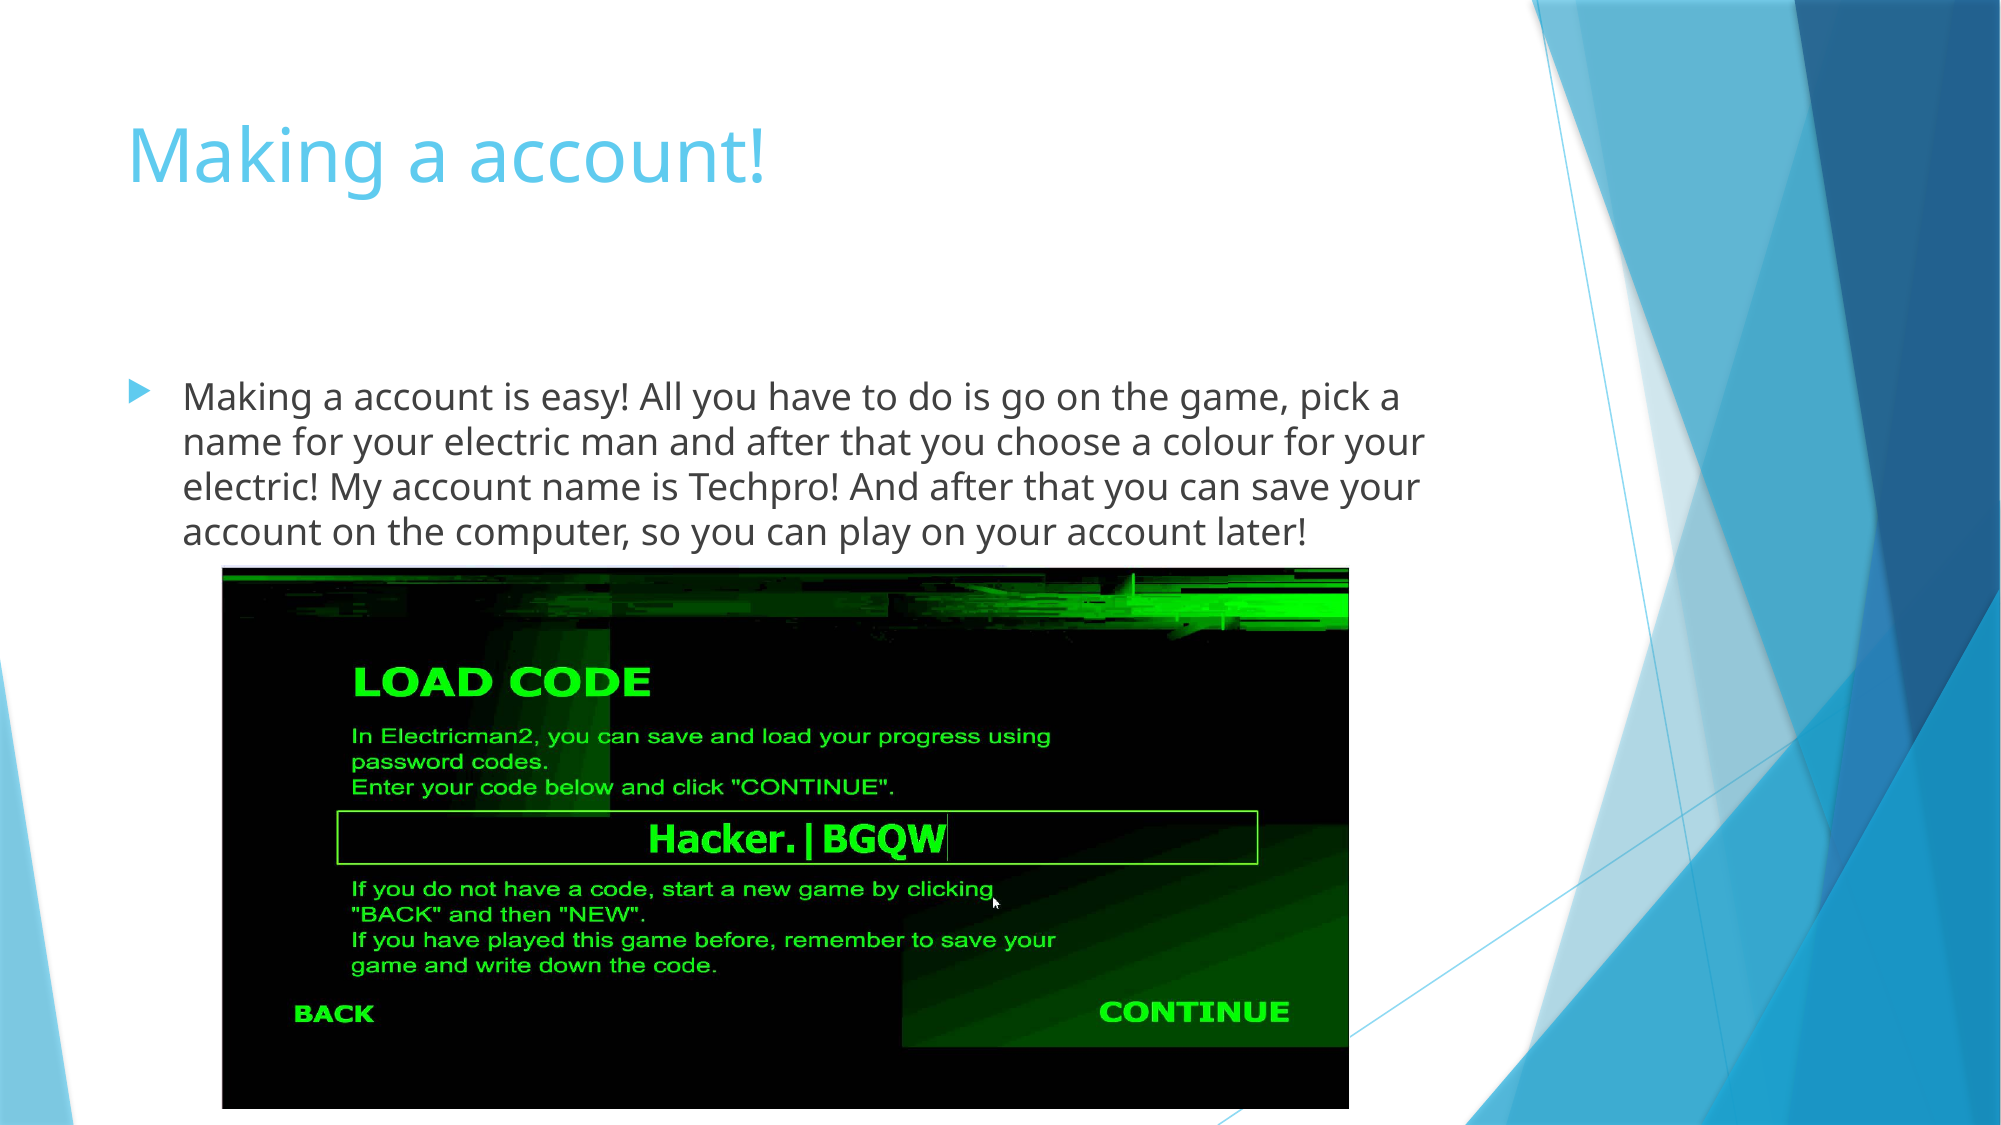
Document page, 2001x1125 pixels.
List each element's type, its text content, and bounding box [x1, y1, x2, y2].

list Making a account is easy! All you have to do is go on the game, pick a name for your electric man and after that you choose a colour for your electric! My account name is Techpro! And after that you can save your account on the computer, so you can play on your account later! [111, 365, 1522, 1002]
title Making a account! [111, 99, 1522, 220]
picture [221, 565, 1351, 1110]
